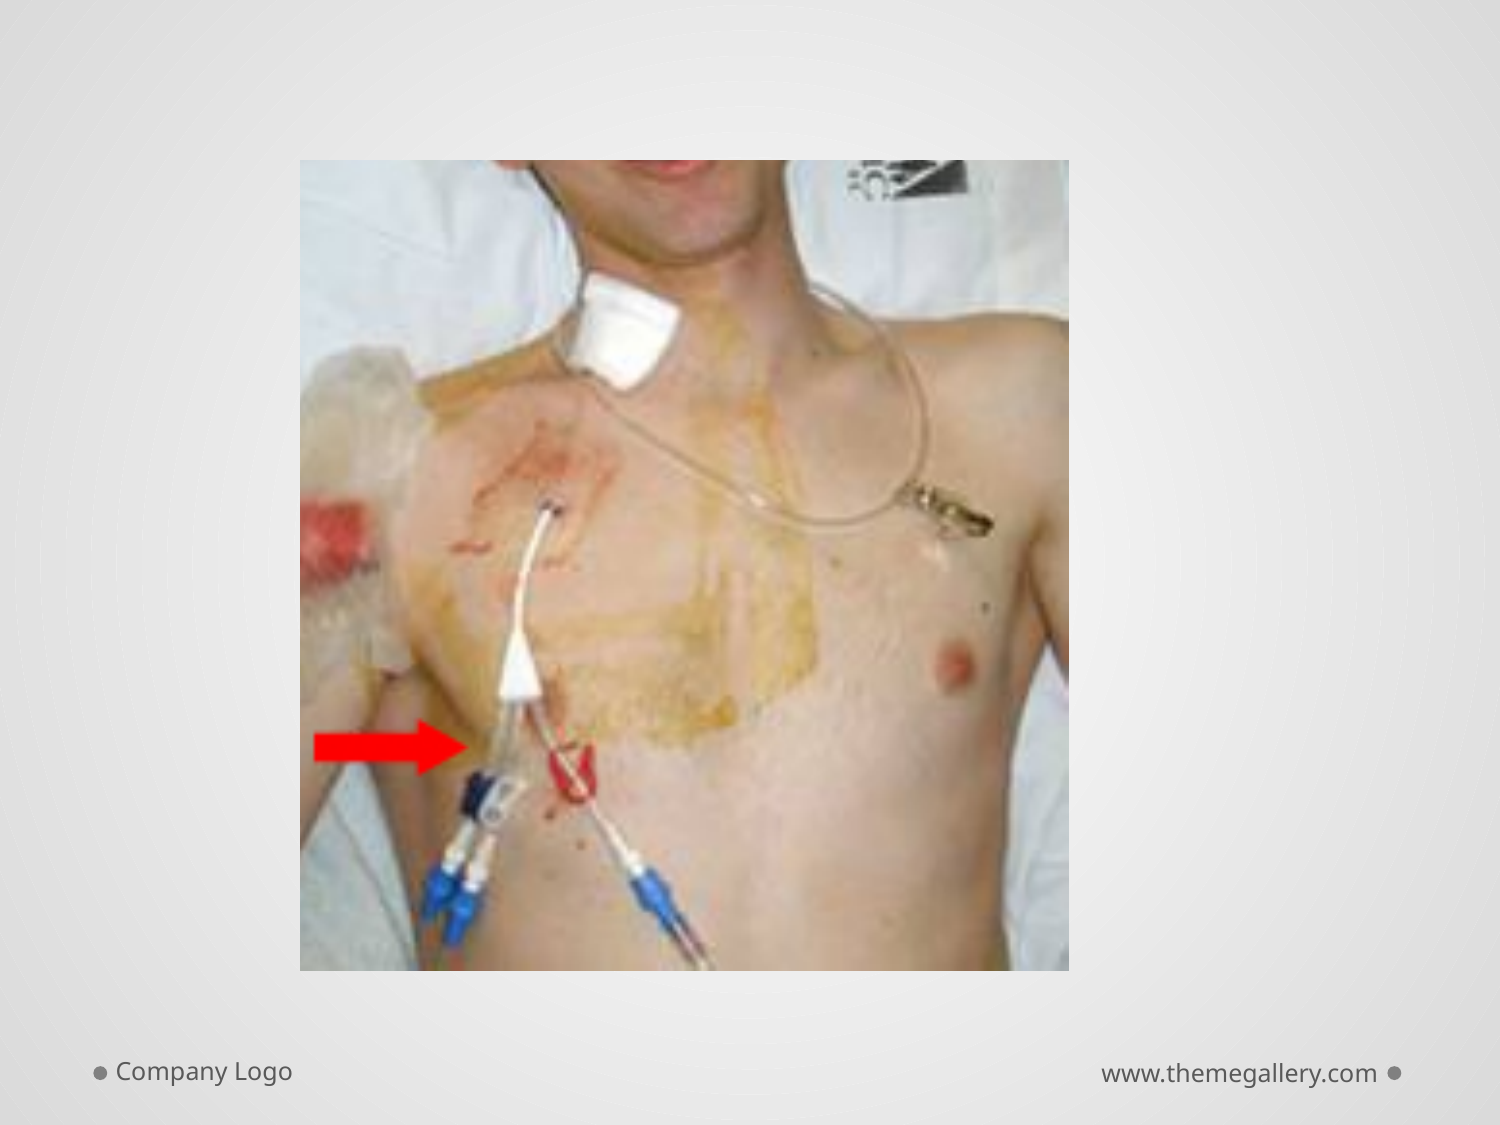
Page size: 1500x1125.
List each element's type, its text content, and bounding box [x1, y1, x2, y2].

footer Company Logo [108, 1042, 576, 1103]
slide_number www.themegallery.com [1043, 1042, 1386, 1103]
picture [300, 160, 1069, 972]
